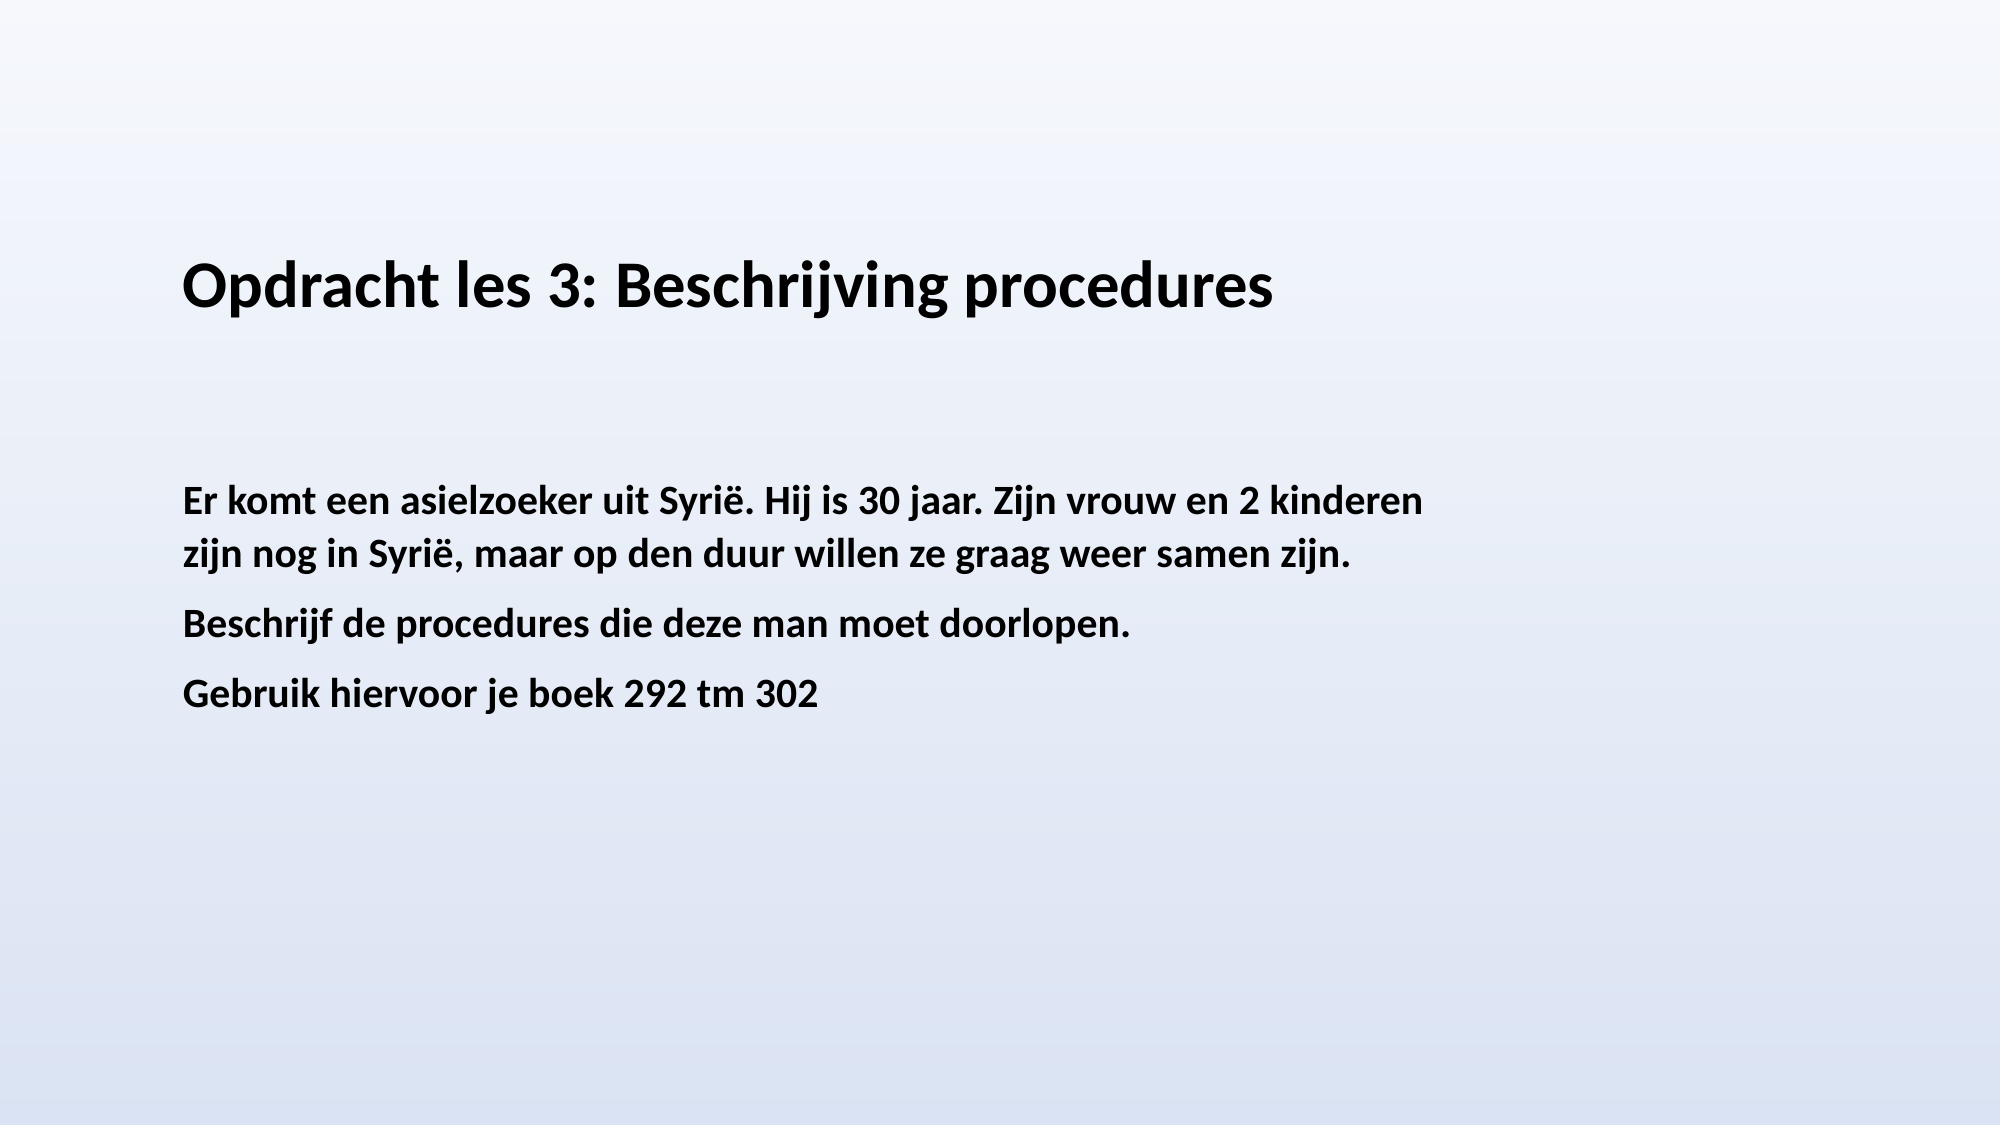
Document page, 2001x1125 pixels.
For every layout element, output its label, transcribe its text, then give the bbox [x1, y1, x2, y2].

text_box Opdracht les 3: Beschrijving procedures [167, 233, 1291, 373]
text_box Er komt een asielzoeker uit Syrië. Hij is 30 jaar. Zijn vrouw en 2 kinderen zijn nog in Syrië, maar op den duur willen ze graag weer samen zijn. Beschrijf de procedures die deze man moet doorlopen. Gebruik hiervoor je boek 292 tm 302 [168, 384, 1500, 789]
